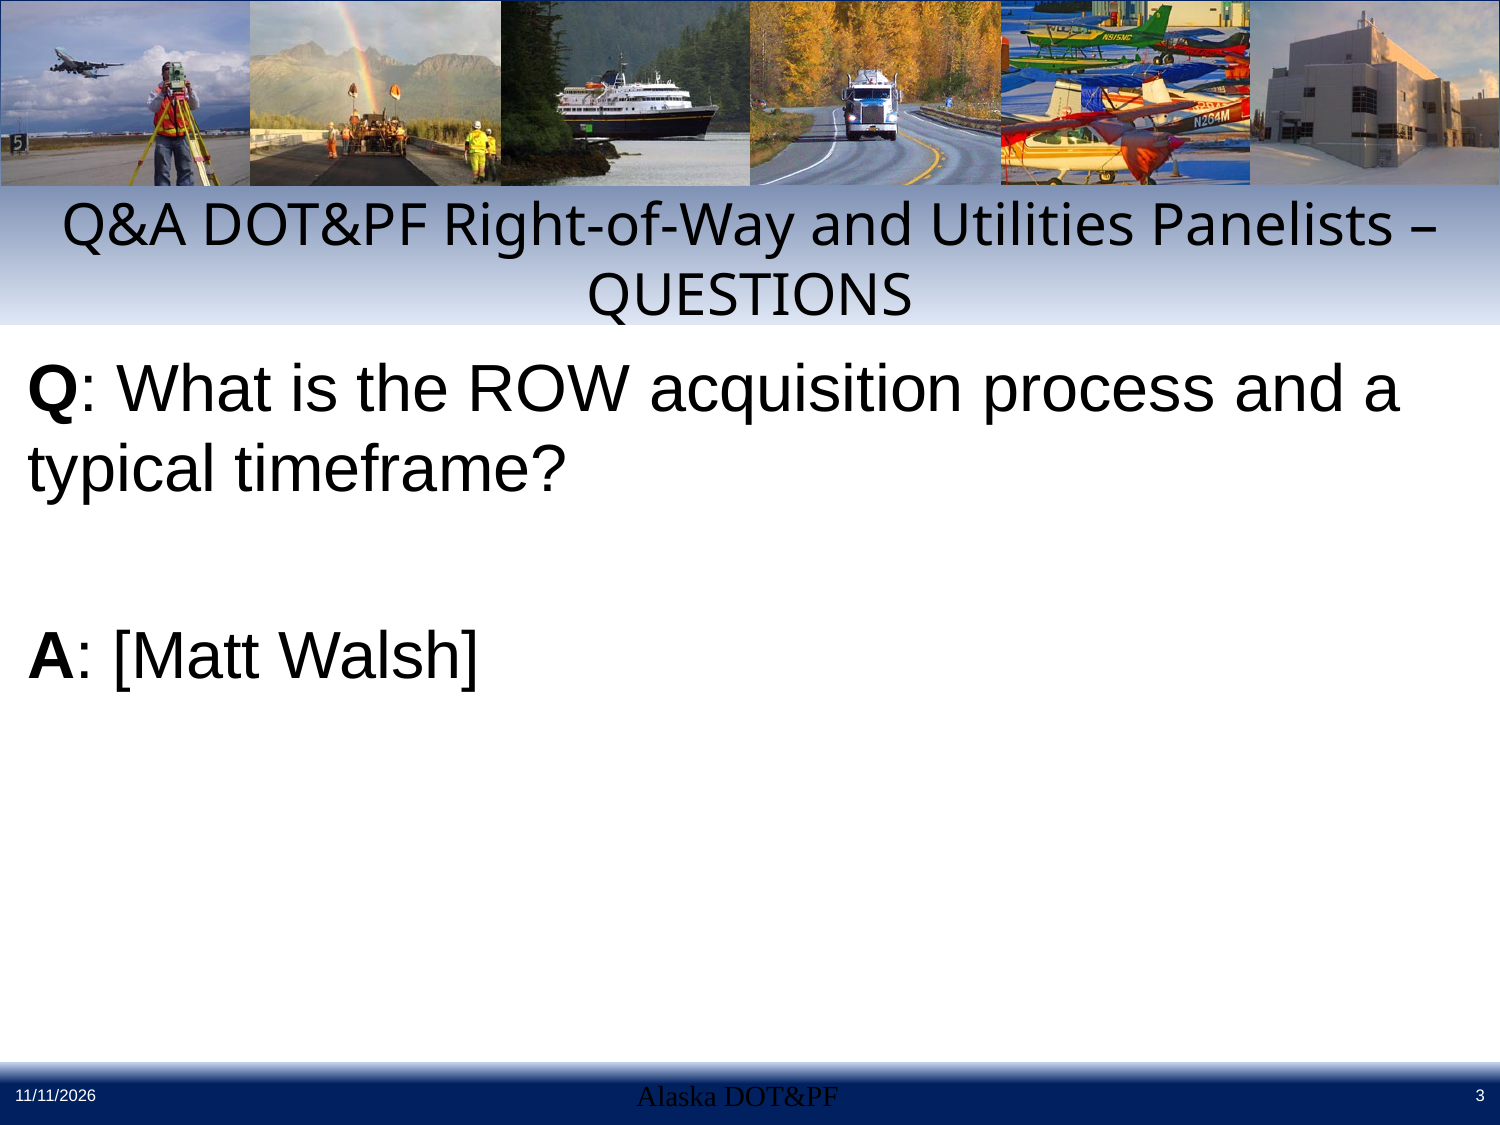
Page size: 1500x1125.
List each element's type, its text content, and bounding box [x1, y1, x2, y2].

list Q: What is the ROW acquisition process and a typical timeframe? A: [Matt Walsh] [12, 337, 1488, 1050]
picture [1, 1, 1499, 186]
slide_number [0, 1065, 350, 1125]
footer Alaska DOT&PF [500, 1065, 975, 1125]
title Q&A DOT&PF Right-of-Way and Utilities Panelists – Questions [0, 189, 1500, 325]
slide_number 3 [1149, 1065, 1500, 1125]
